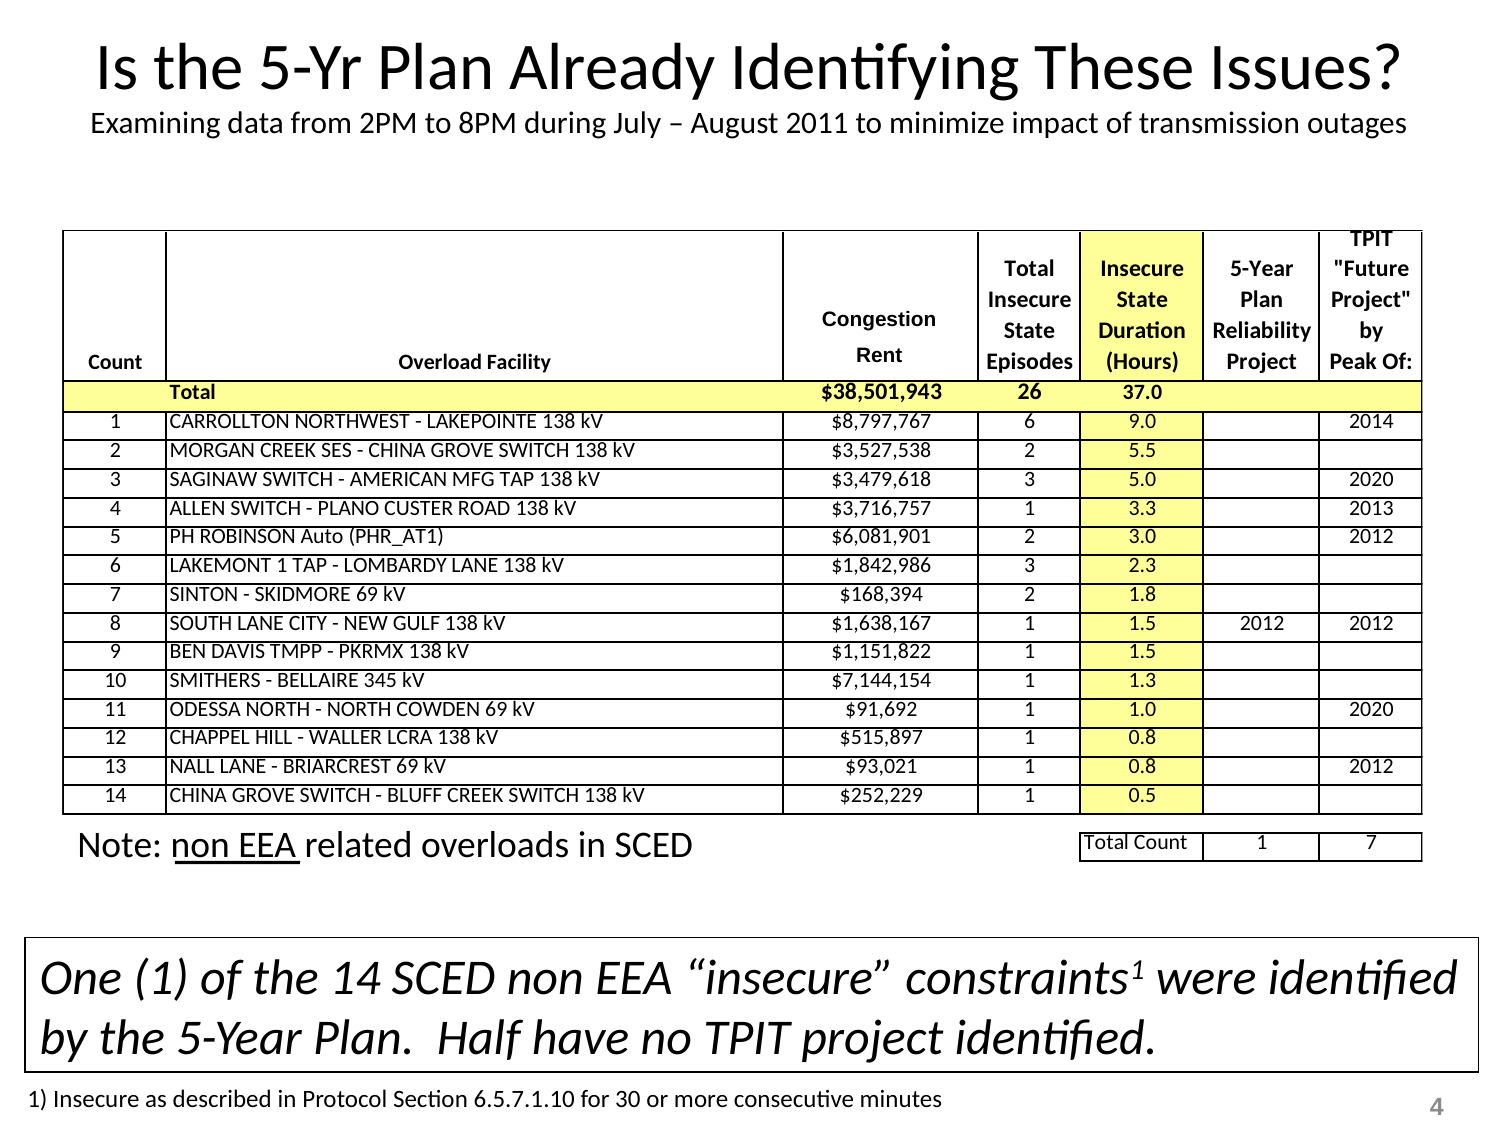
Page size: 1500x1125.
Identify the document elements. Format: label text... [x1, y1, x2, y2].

text_box 1) Insecure as described in Protocol Section 6.5.7.1.10 for 30 or more consecutive minutes [12, 1074, 1250, 1125]
title Is the 5-Yr Plan Already Identifying These Issues? Examining data from 2PM to 8PM during July – August 2011 to minimize impact of transmission outages [37, 37, 1463, 126]
text_box One (1) of the 14 SCED non EEA “insecure” constraints1 were identified by the 5-Year Plan. Half have no TPIT project identified. [24, 937, 1479, 1073]
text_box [62, 229, 1423, 863]
text_box 4 [1250, 1074, 1459, 1125]
